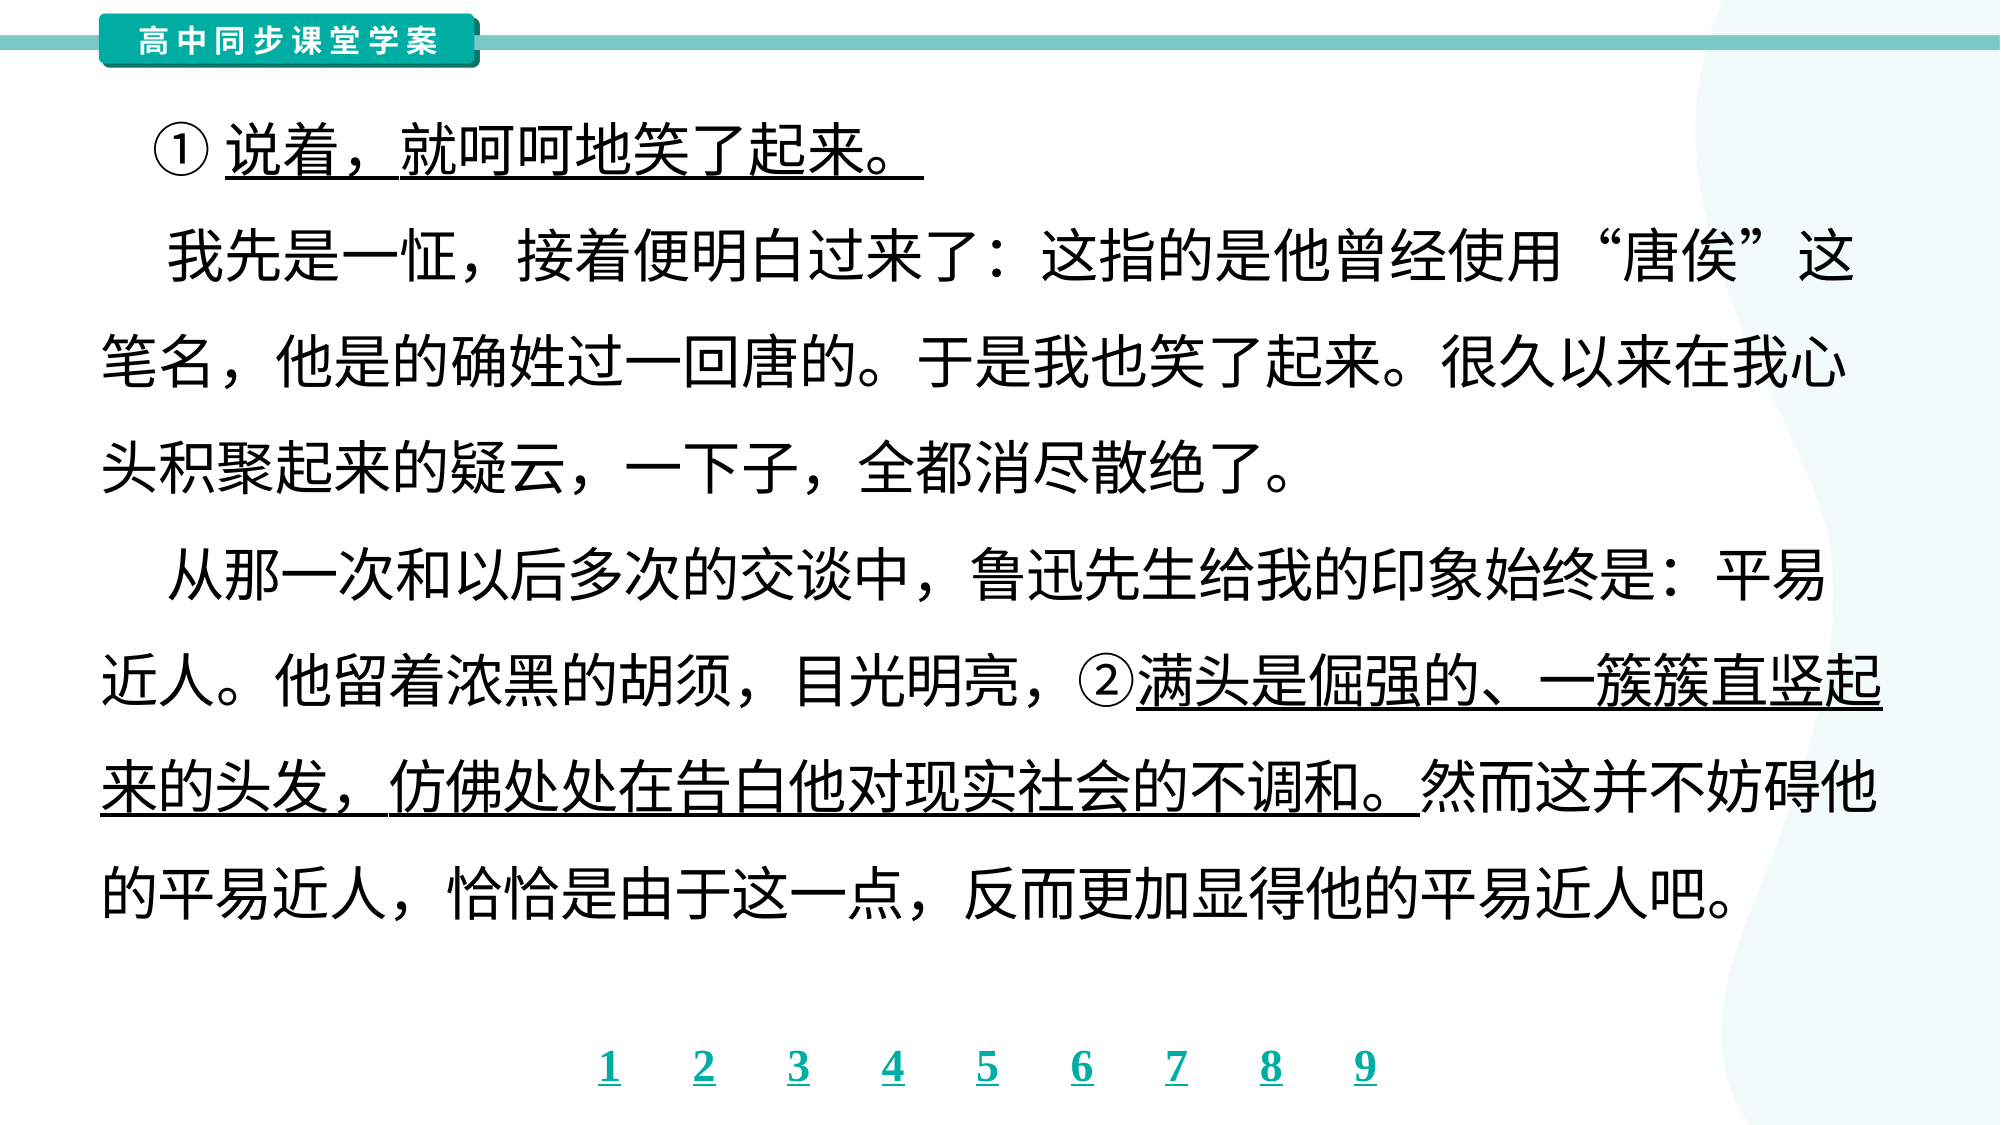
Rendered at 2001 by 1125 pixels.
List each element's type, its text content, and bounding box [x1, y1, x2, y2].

picture [0, 0, 2000, 1125]
text_box ①说着，就呵呵地笑了起来。 我先是一怔，接着便明白过来了：这指的是他曾经使用“唐俟”这 笔名，他是的确姓过一回唐的。于是我也笑了起来。很久以来在我心 头积聚起来的疑云，一下子，全都消尽散绝了。 从那一次和以后多次的交谈中，鲁迅先生给我的印象始终是：平易 近人。他留着浓黑的胡须，目光明亮，②满头是倔强的、一簇簇直竖起 来的头发，仿佛处处在告白他对现实社会的不调和。然而这并不妨碍他 的平易近人，恰恰是由于这一点，反而更加显得他的平易近人吧。 [100, 76, 1899, 927]
